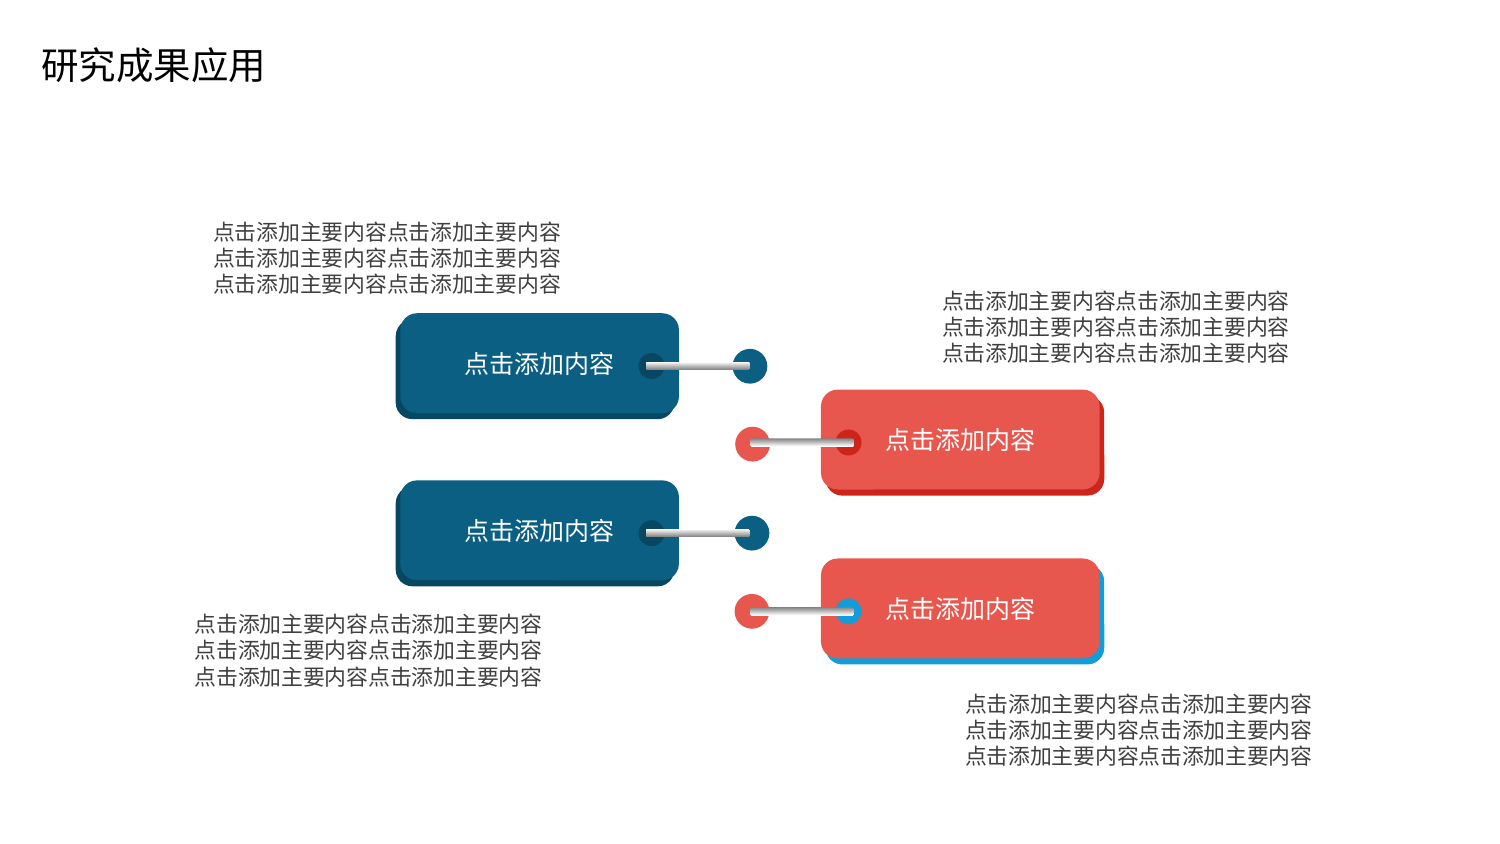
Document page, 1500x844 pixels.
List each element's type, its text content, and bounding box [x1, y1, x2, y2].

text_box 点击添加主要内容点击添加主要内容点击添加主要内容点击添加主要内容点击添加主要内容点击添加主要内容 [964, 690, 1333, 770]
text_box 点击添加主要内容点击添加主要内容点击添加主要内容点击添加主要内容点击添加主要内容点击添加主要内容 [174, 610, 543, 690]
text_box 点击添加主要内容点击添加主要内容点击添加主要内容点击添加主要内容点击添加主要内容点击添加主要内容 [942, 287, 1311, 367]
text_box 点击添加主要内容点击添加主要内容点击添加主要内容点击添加主要内容点击添加主要内容点击添加主要内容 [193, 218, 562, 298]
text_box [395, 313, 1105, 665]
